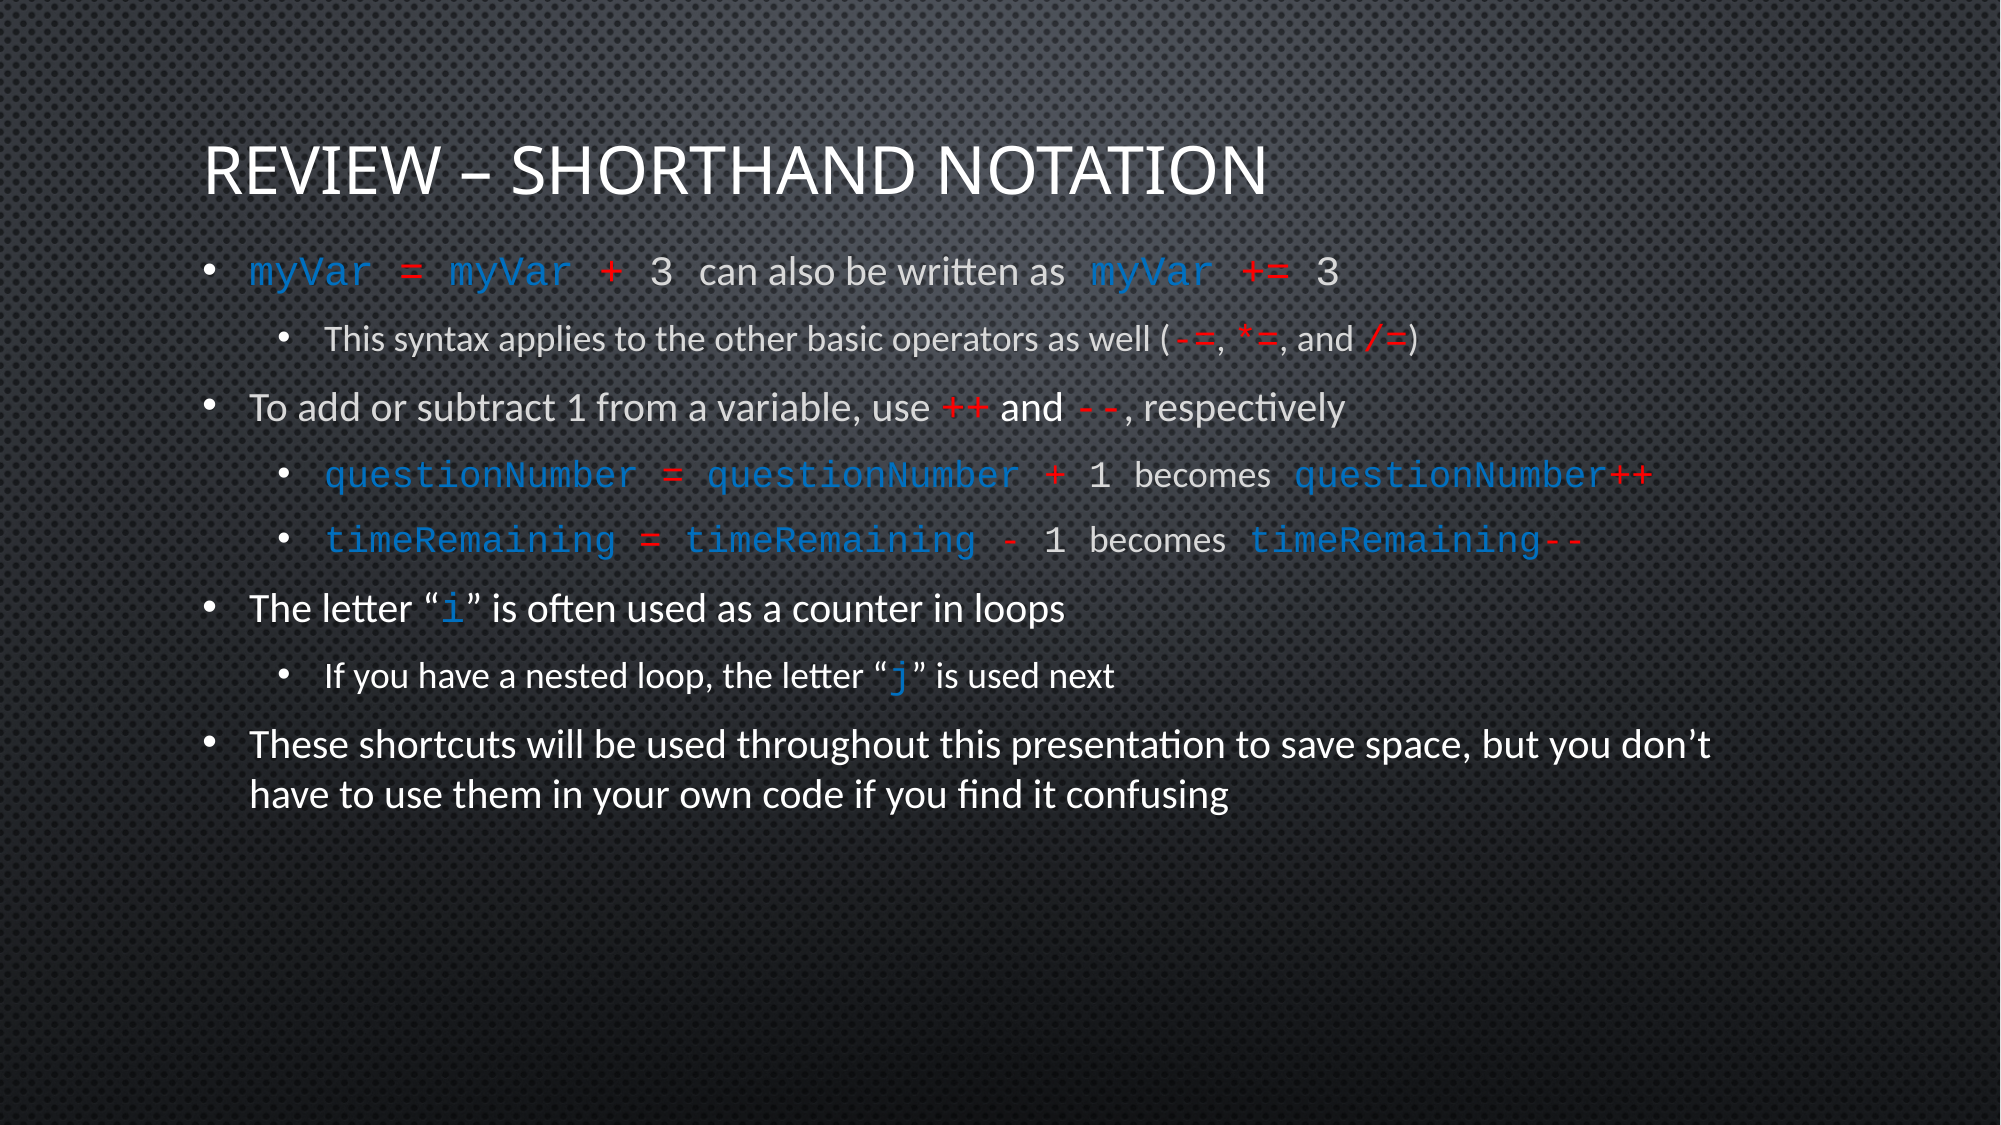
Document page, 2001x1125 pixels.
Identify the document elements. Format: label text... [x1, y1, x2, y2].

title Review – Shorthand Notation [187, 99, 1813, 236]
list myVar = myVar + 3 can also be written as myVar += 3 This syntax applies to the other basic operators as well (-=, *=, and /=) To add or subtract 1 from a variable, use ++ and --, respectively questionNumber = questionNumber + 1 becomes questionNumber++ timeRemaining = timeRemaining - 1 becomes timeRemaining-- The letter “i” is often used as a counter in loops If you have a nested loop, the letter “j” is used next These shortcuts will be used throughout this presentation to save space, but you don’t have to use them in your own code if you find it confusing [187, 236, 1813, 950]
